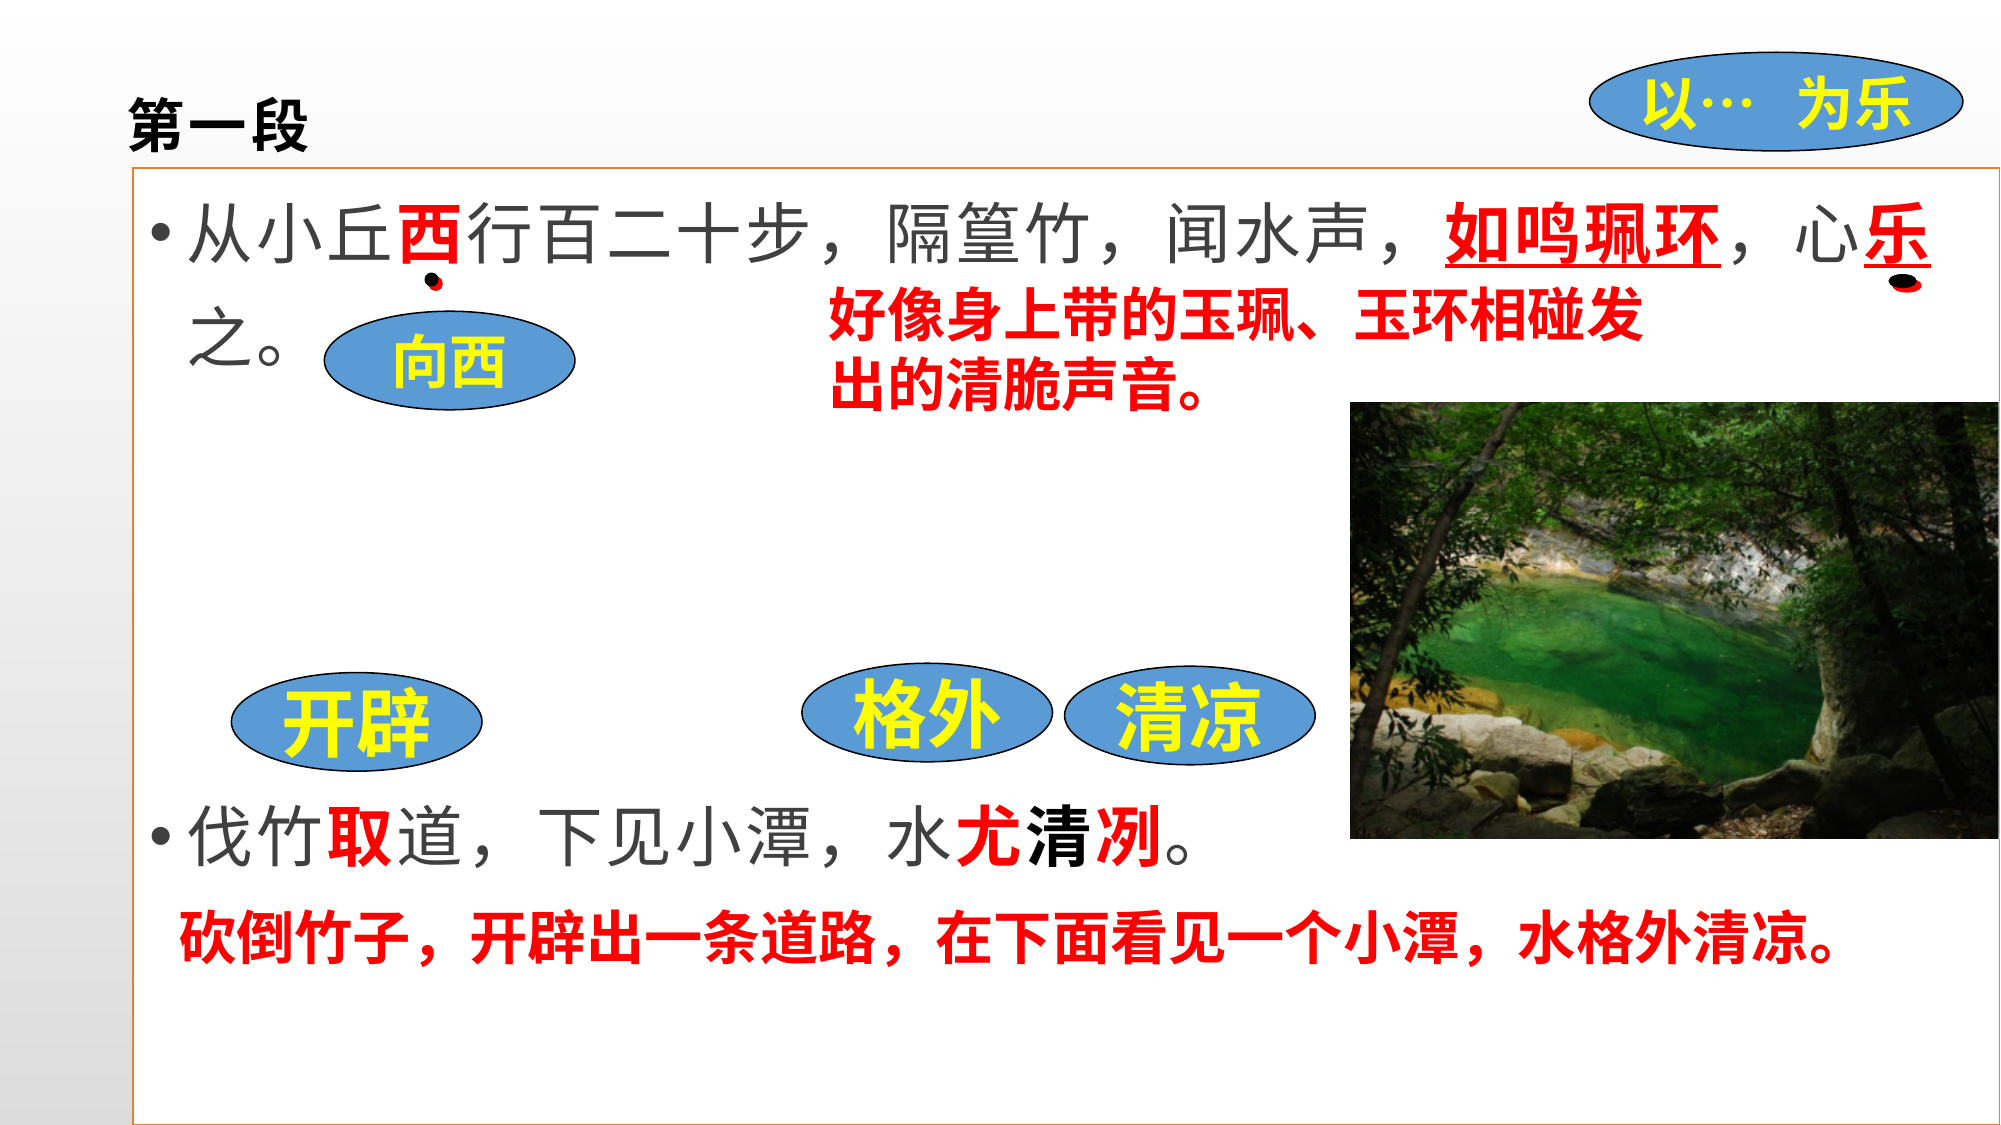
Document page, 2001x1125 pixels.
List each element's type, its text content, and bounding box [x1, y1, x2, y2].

text_box 砍倒竹子，开辟出一条道路，在下面看见一个小潭，水格外清凉。 [163, 893, 1942, 979]
text_box 格外 [801, 663, 1053, 762]
text_box 好像身上带的玉珮、玉环相碰发出的清脆声音。 [814, 271, 1671, 426]
text_box 开辟 [231, 672, 483, 772]
picture [1349, 402, 2000, 839]
text_box [1889, 274, 1917, 288]
text_box [425, 273, 438, 286]
text_box 清凉 [1064, 666, 1316, 765]
title 第一段 [109, 70, 1891, 178]
text_box 以… 为乐 [1589, 52, 1963, 151]
text_box 向西 [324, 311, 575, 410]
list 从小丘西行百二十步，隔篁竹，闻水声，如鸣珮环，心乐之。 伐竹取道，下见小潭，水尤清冽。 [132, 167, 2000, 1125]
